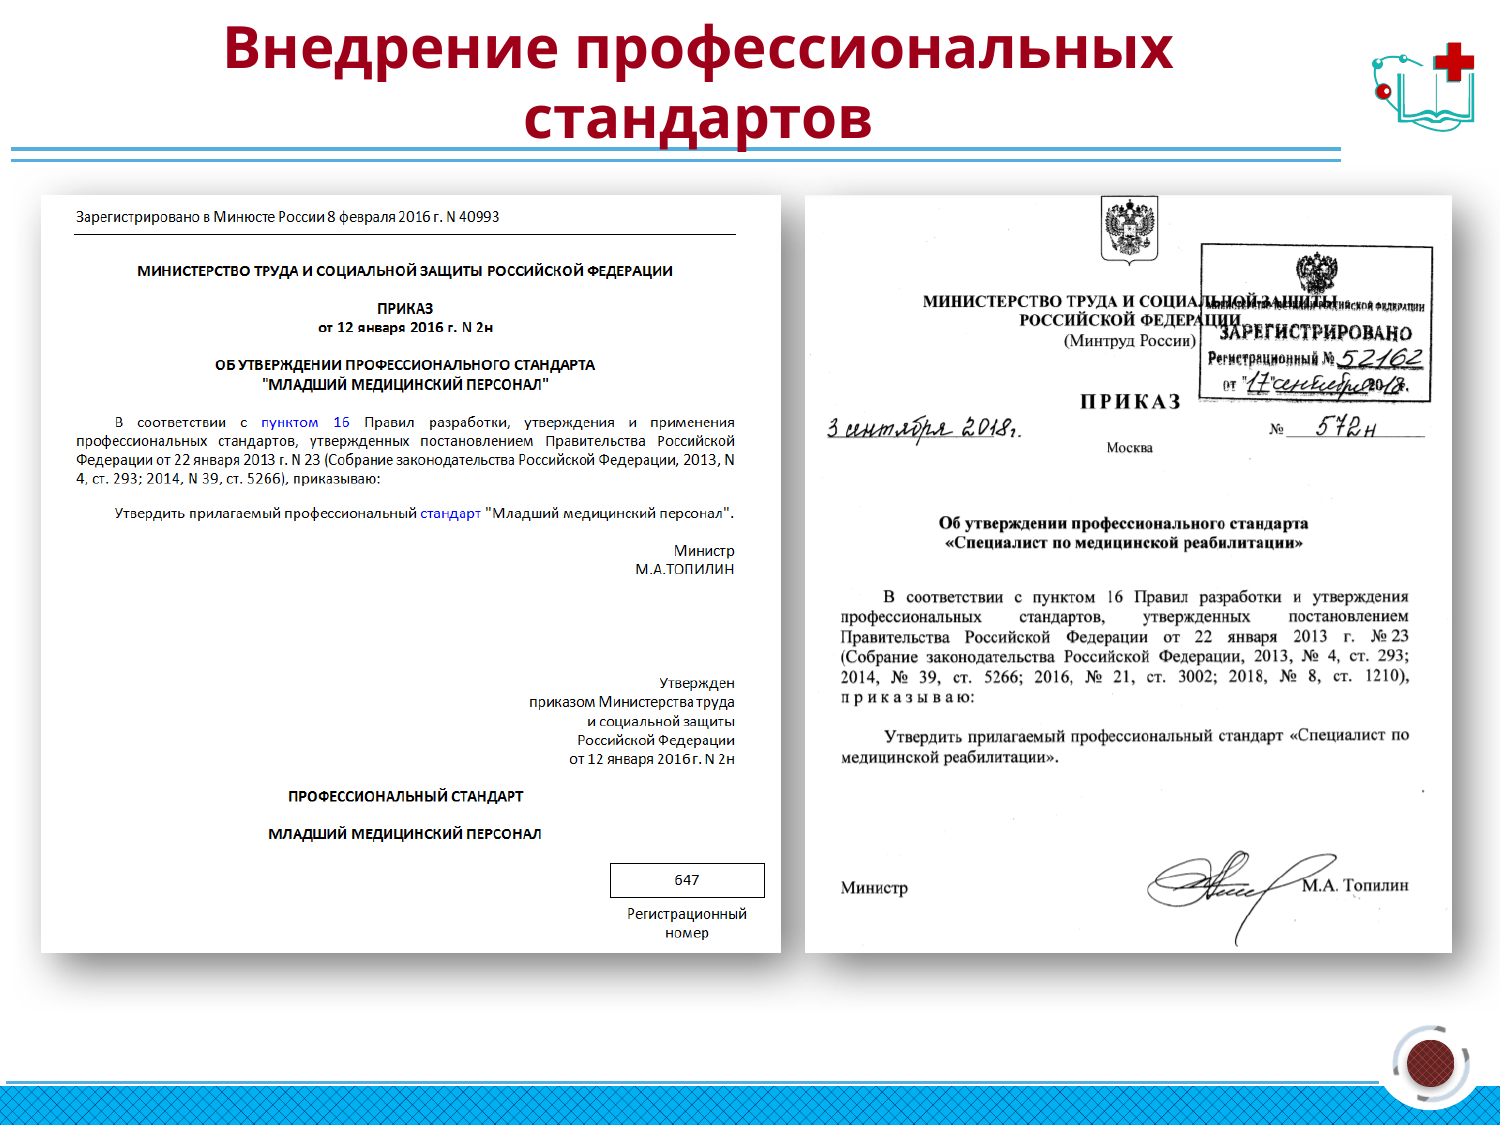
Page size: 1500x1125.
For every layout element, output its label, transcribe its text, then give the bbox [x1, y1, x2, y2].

title Внедрение профессиональных стандартов [35, 23, 1362, 138]
picture [805, 195, 1452, 953]
picture [40, 195, 781, 953]
